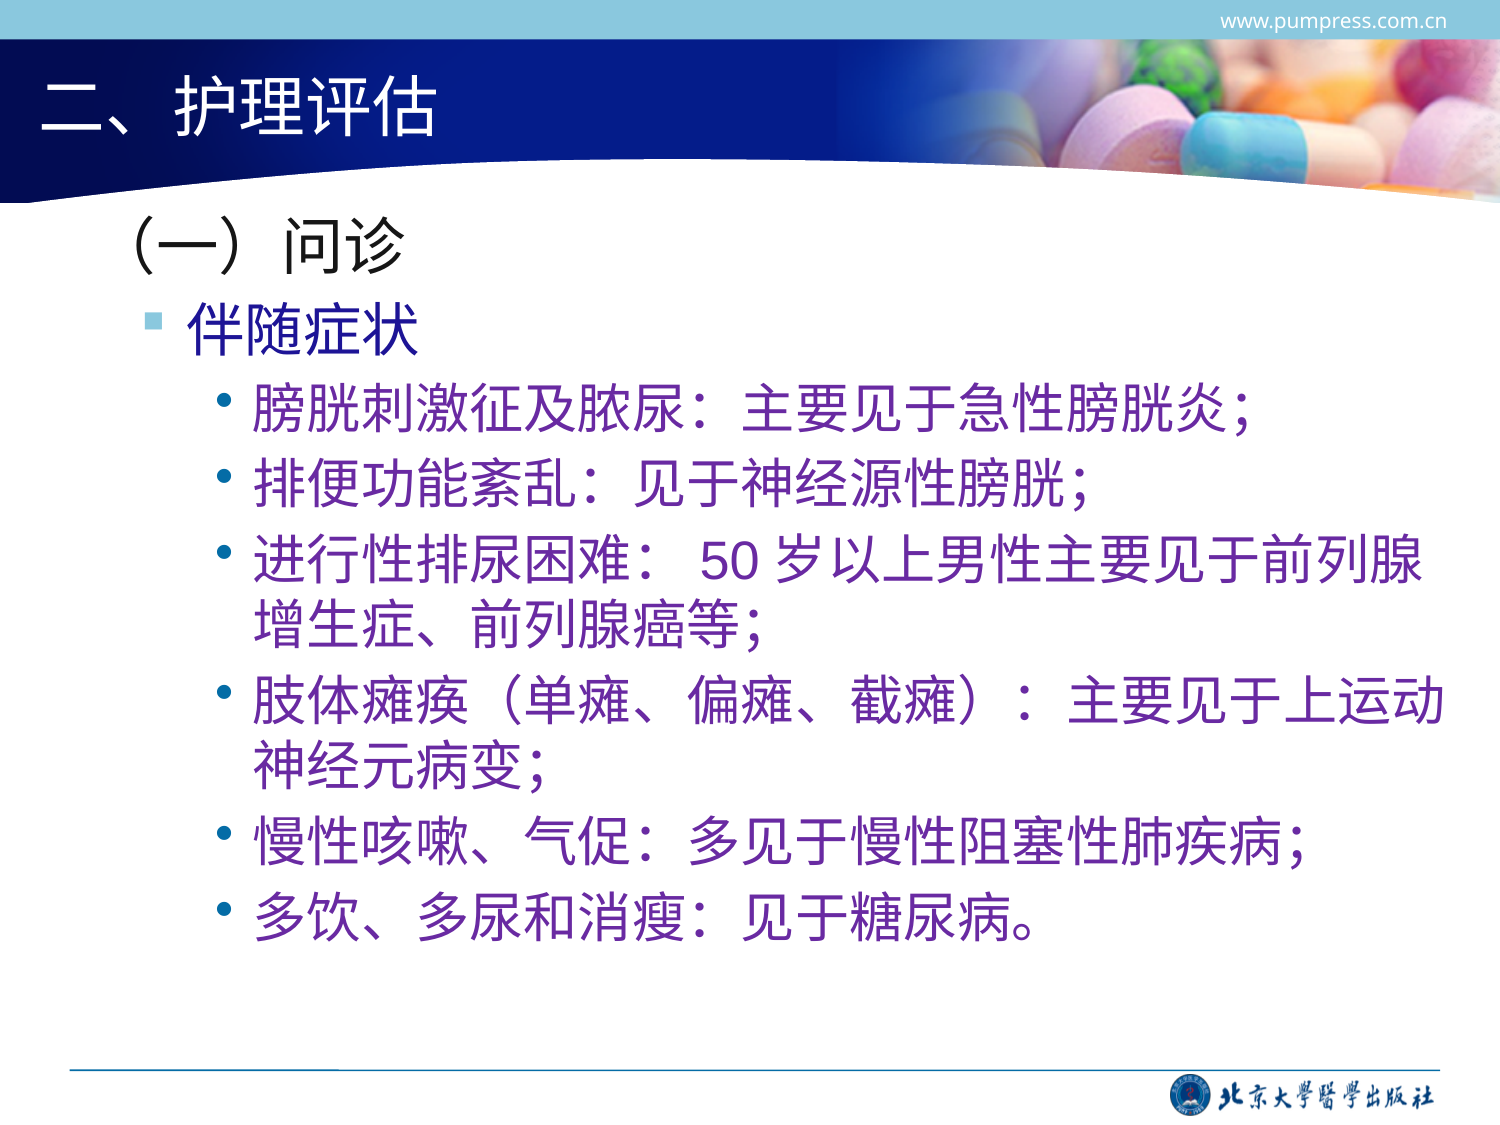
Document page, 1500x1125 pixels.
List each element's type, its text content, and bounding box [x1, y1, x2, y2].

picture [0, 40, 1500, 203]
slide_number www.pumpress.com.cn [1024, 0, 1463, 38]
list （一）问诊 伴随症状 膀胱刺激征及脓尿：主要见于急性膀胱炎； 排便功能紊乱：见于神经源性膀胱； 进行性排尿困难：50岁以上男性主要见于前列腺增生症、前列腺癌等； 肢体瘫痪（单瘫、偏瘫、截瘫）：主要见于上运动神经元病变； 慢性咳嗽、气促：多见于慢性阻塞性肺疾病； 多饮、多尿和消瘦：见于糖尿病。 [49, 198, 1463, 1026]
picture [1170, 1074, 1436, 1118]
title 二、护理评估 [23, 58, 1349, 152]
